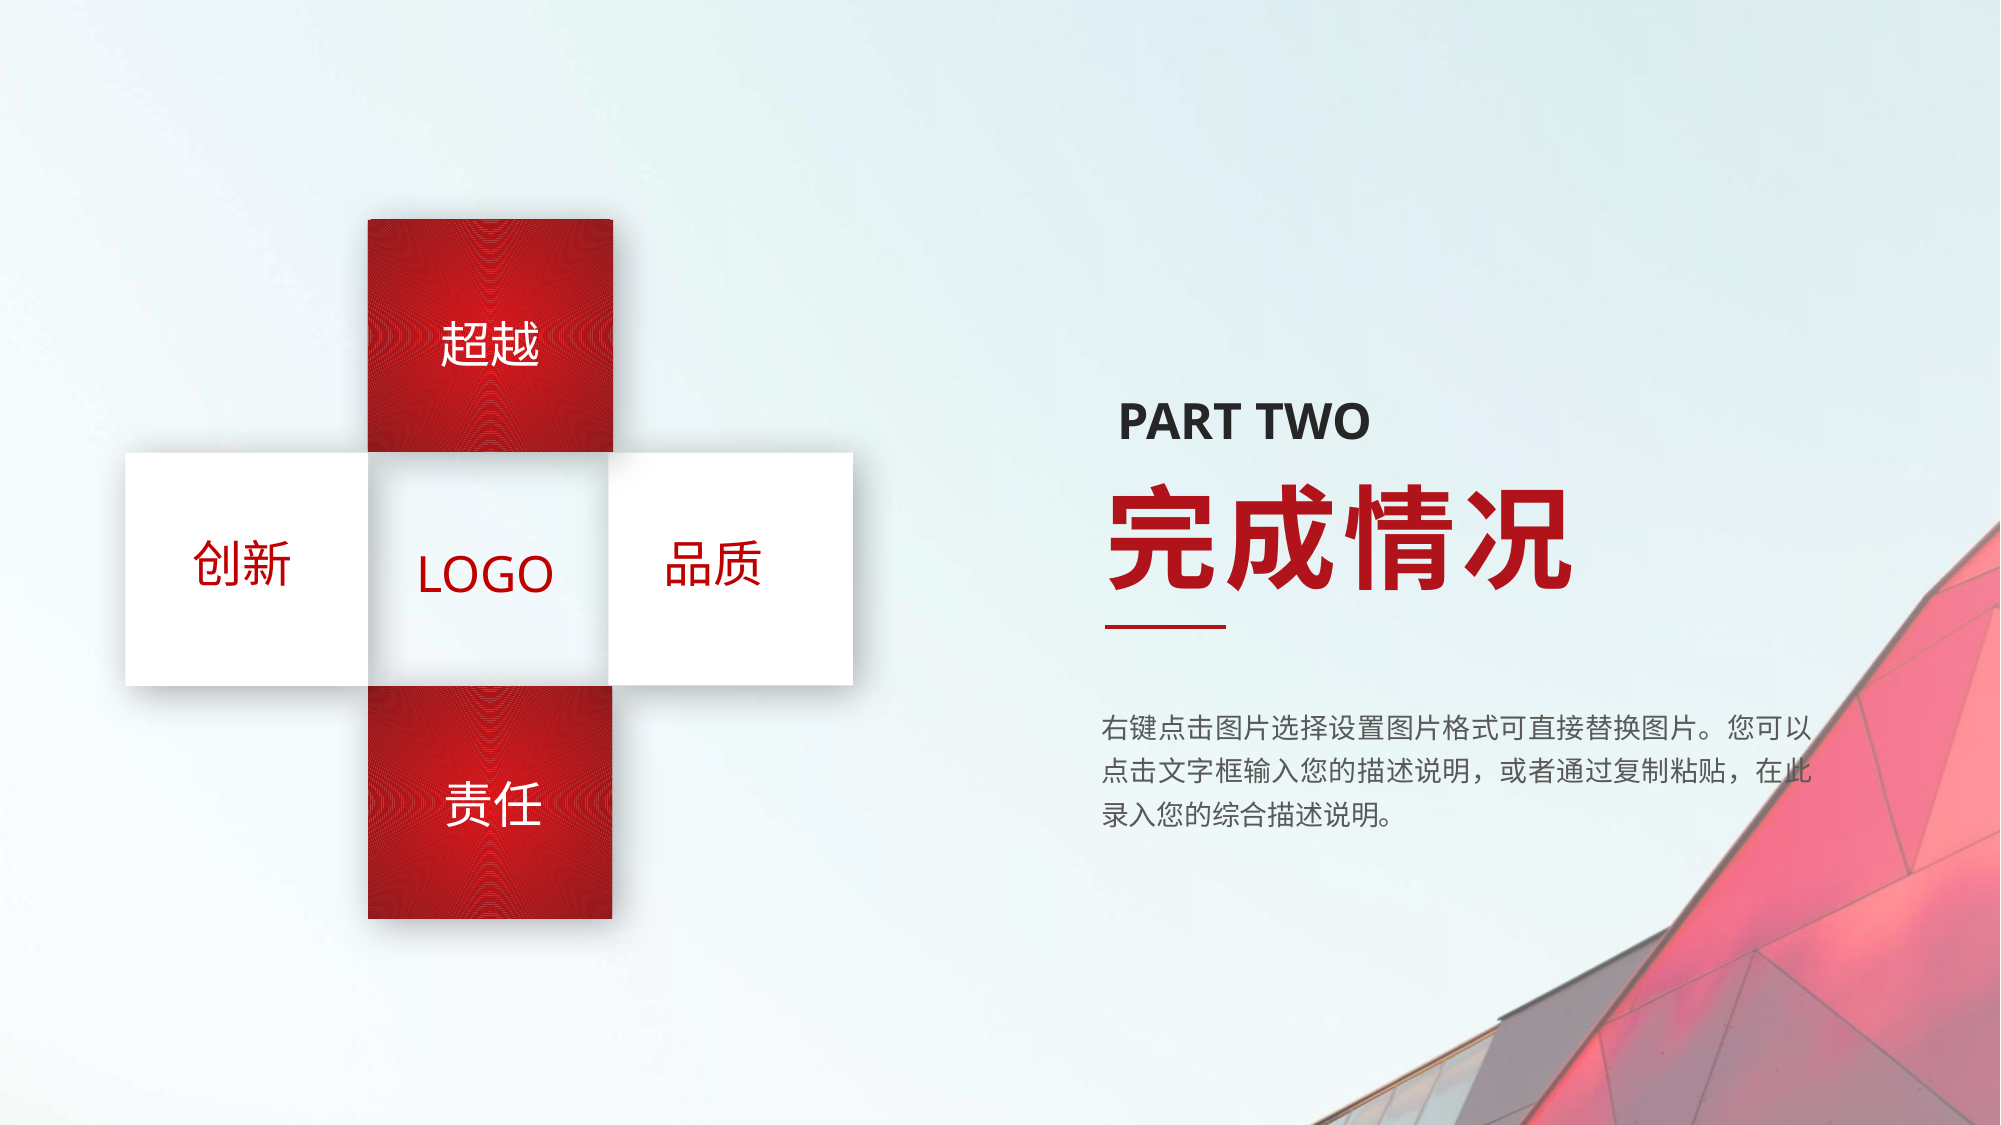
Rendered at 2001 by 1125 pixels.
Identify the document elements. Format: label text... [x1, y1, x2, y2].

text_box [125, 219, 853, 919]
text_box PART TWO [1102, 381, 1388, 457]
text_box 右键点击图片选择设置图片格式可直接替换图片。您可以点击文字框输入您的描述说明，或者通过复制粘贴，在此录入您的综合描述说明。 [1085, 693, 1828, 839]
text_box [0, 0, 2000, 1125]
text_box 完成情况 [1090, 461, 1590, 611]
